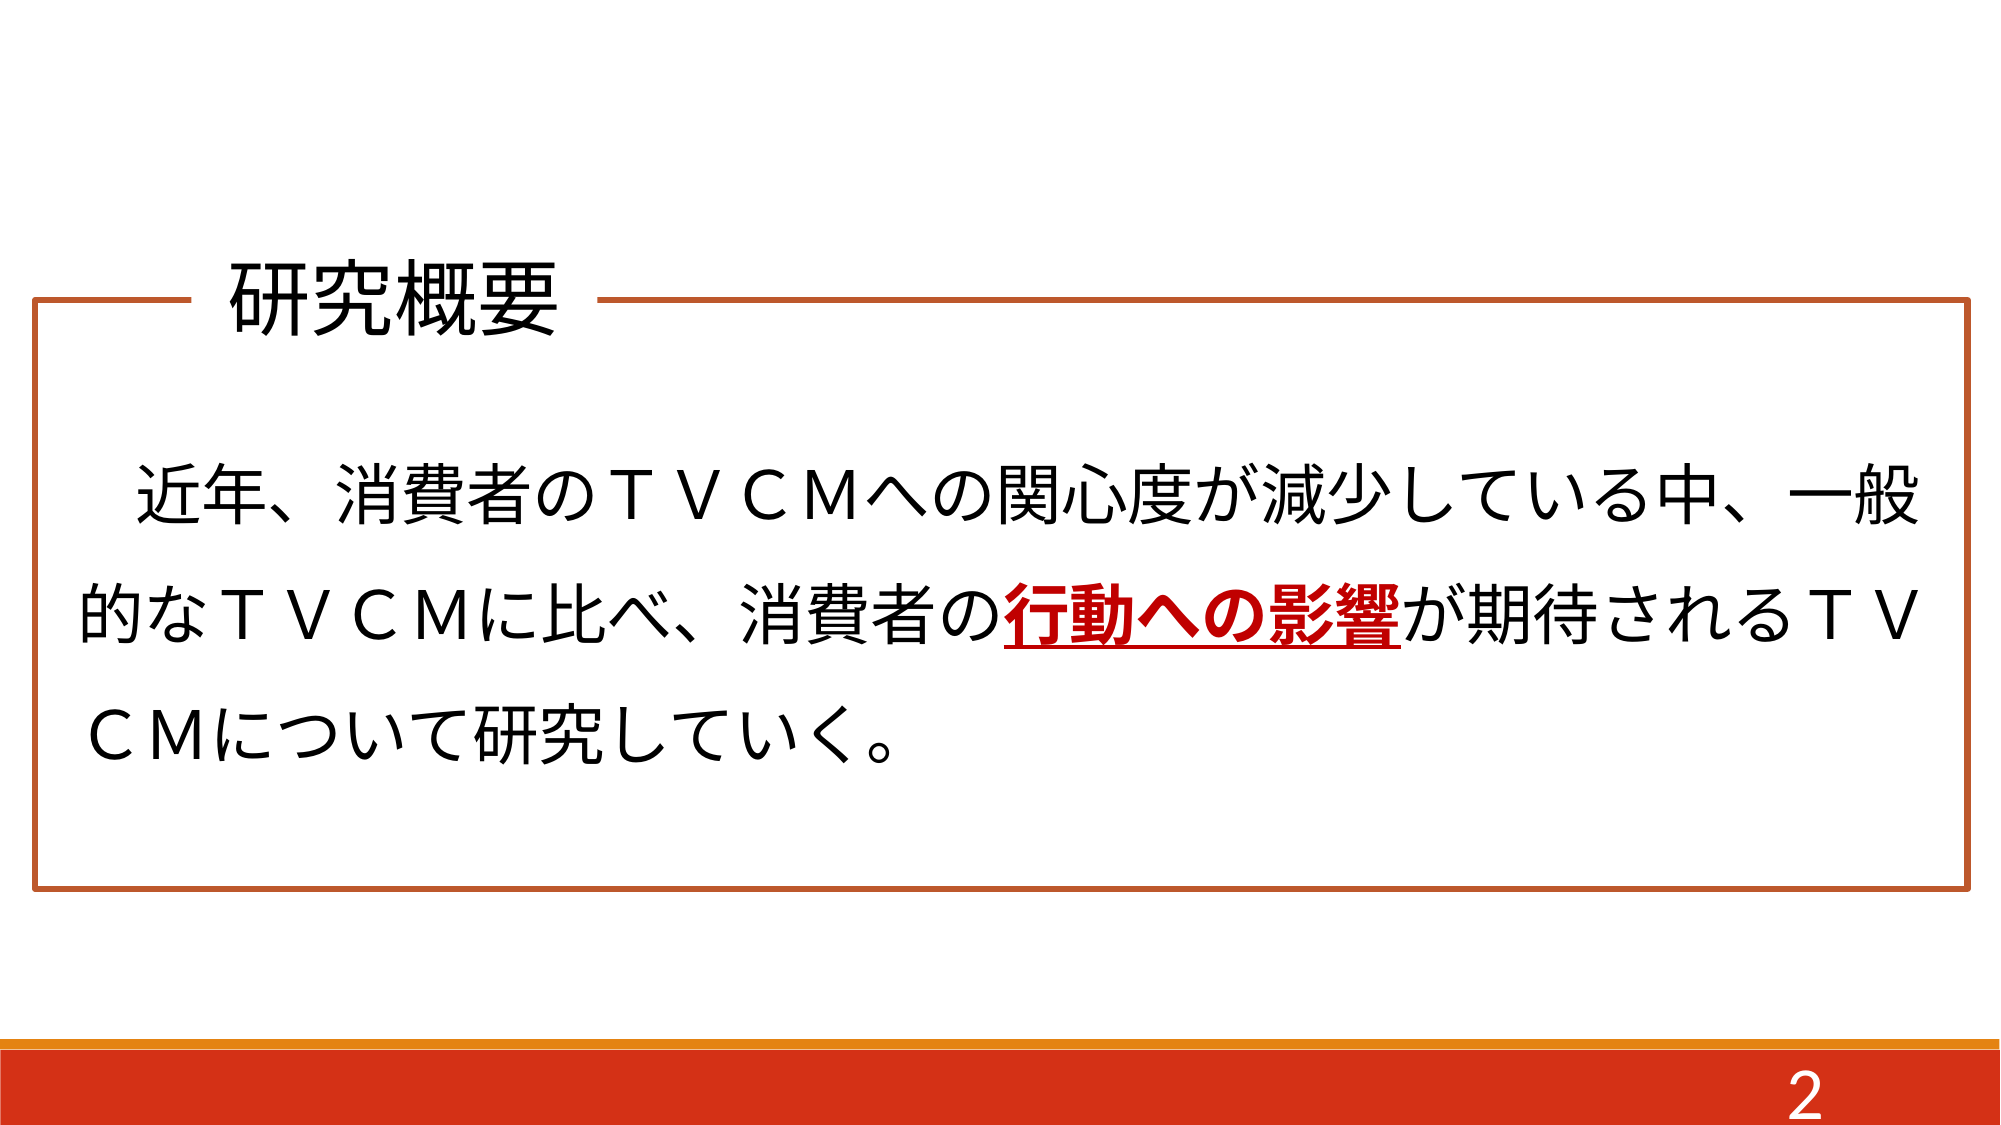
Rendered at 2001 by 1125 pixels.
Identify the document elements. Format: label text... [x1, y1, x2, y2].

text_box [34, 299, 1969, 890]
text_box 近年、消費者のＴＶＣＭへの関心度が減少している中、一般的なＴＶＣＭに比べ、消費者の行動への影響が期待されるＴＶＣＭについて研究していく。 [62, 405, 1955, 781]
text_box 研究概要 [191, 238, 598, 354]
slide_number 2 [1624, 1059, 1840, 1120]
